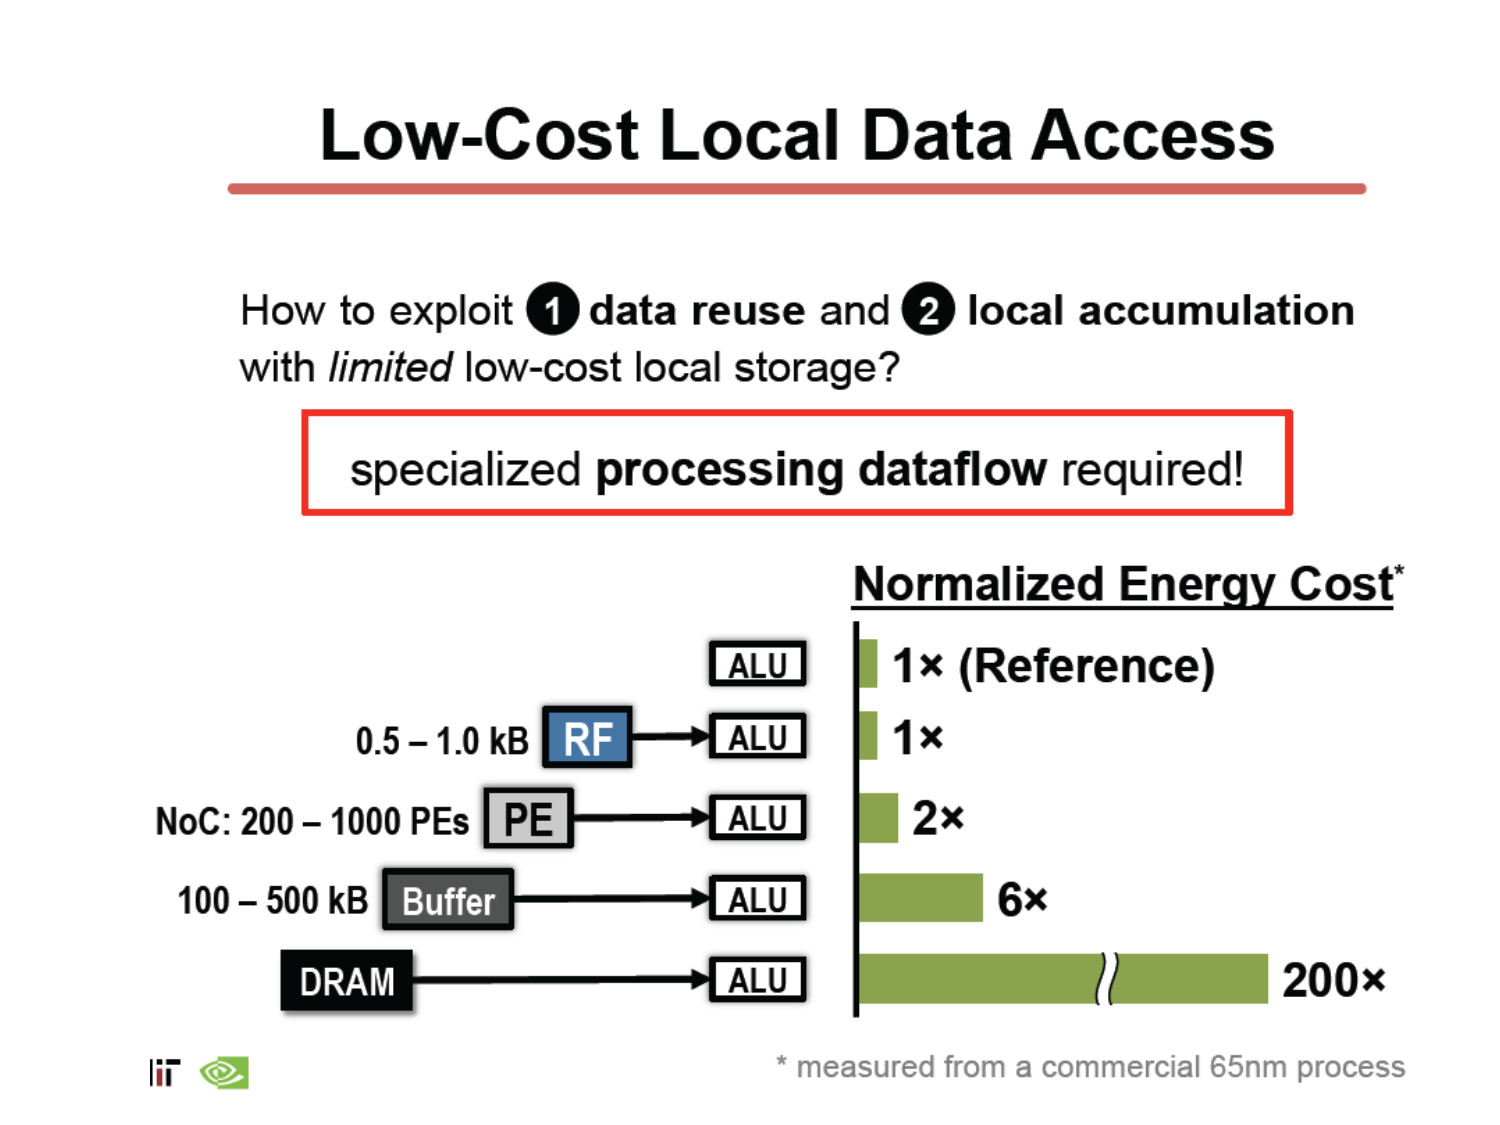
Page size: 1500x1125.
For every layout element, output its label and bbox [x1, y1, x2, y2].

picture [149, 91, 1426, 1092]
